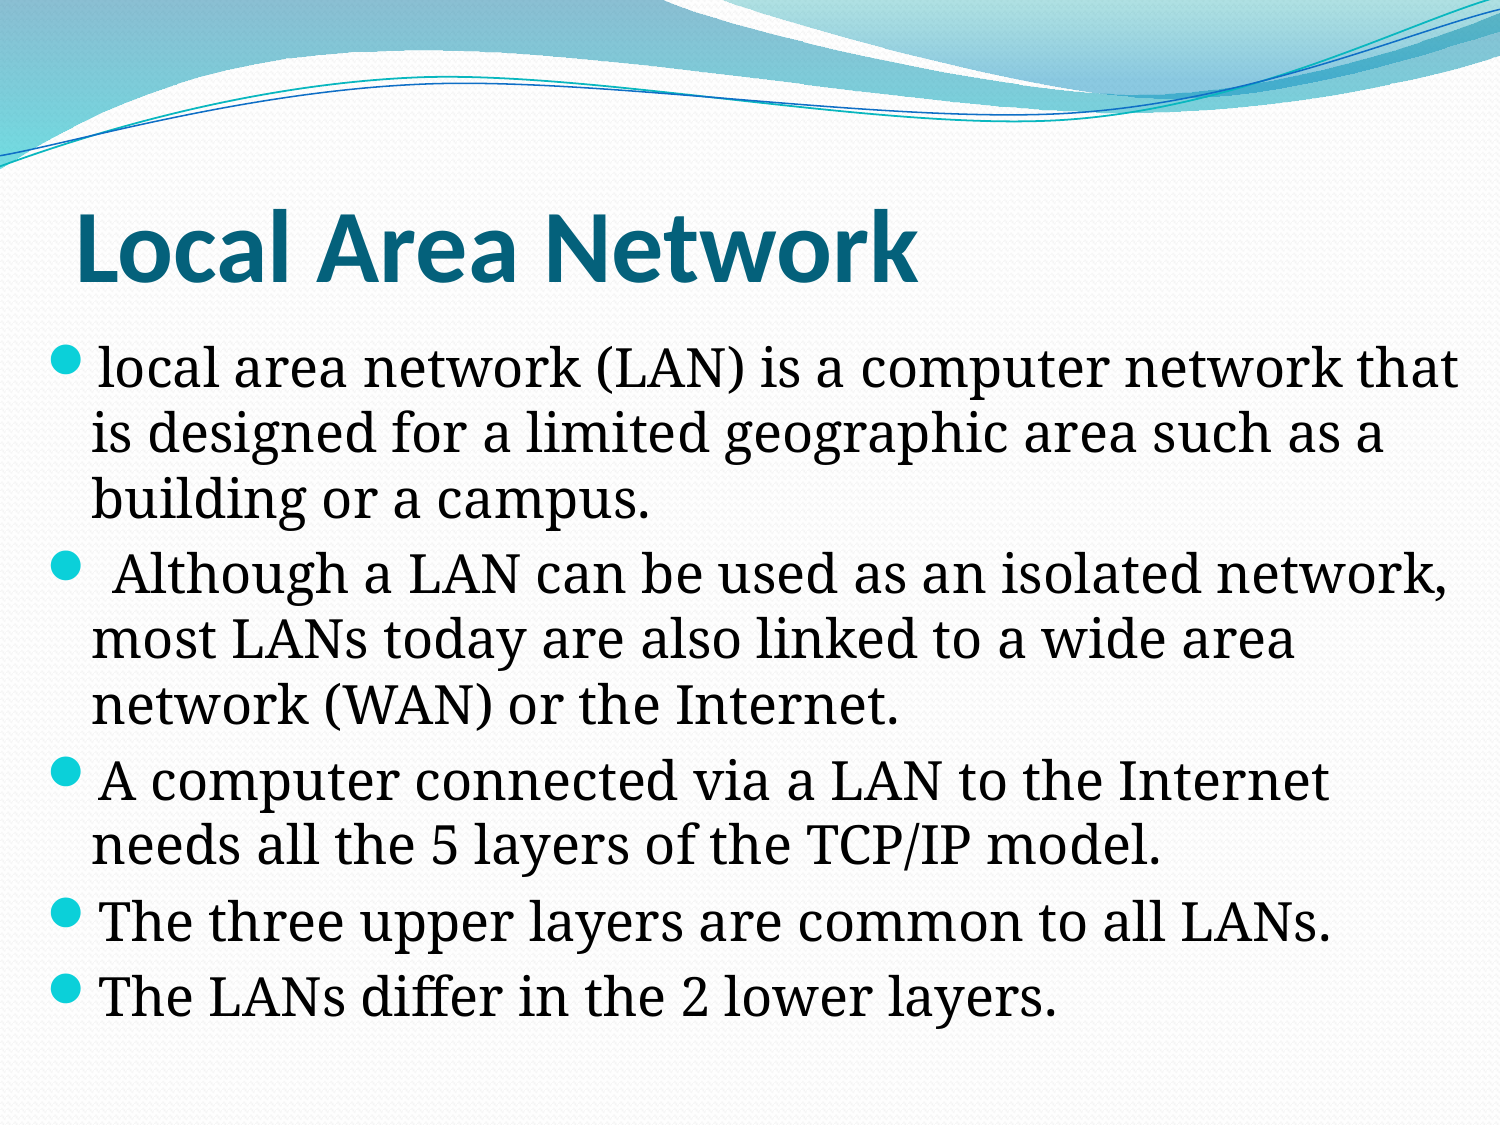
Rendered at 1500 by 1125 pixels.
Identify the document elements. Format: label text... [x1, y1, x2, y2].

title Local Area Network [75, 115, 1425, 303]
list local area network (LAN) is a computer network that is designed for a limited geographic area such as a building or a campus. Although a LAN can be used as an isolated network, most LANs today are also linked to a wide area network (WAN) or the Internet. A computer connected via a LAN to the Internet needs all the 5 layers of the TCP/IP model. The three upper layers are common to all LANs. The LANs differ in the 2 lower layers. [31, 326, 1483, 1068]
